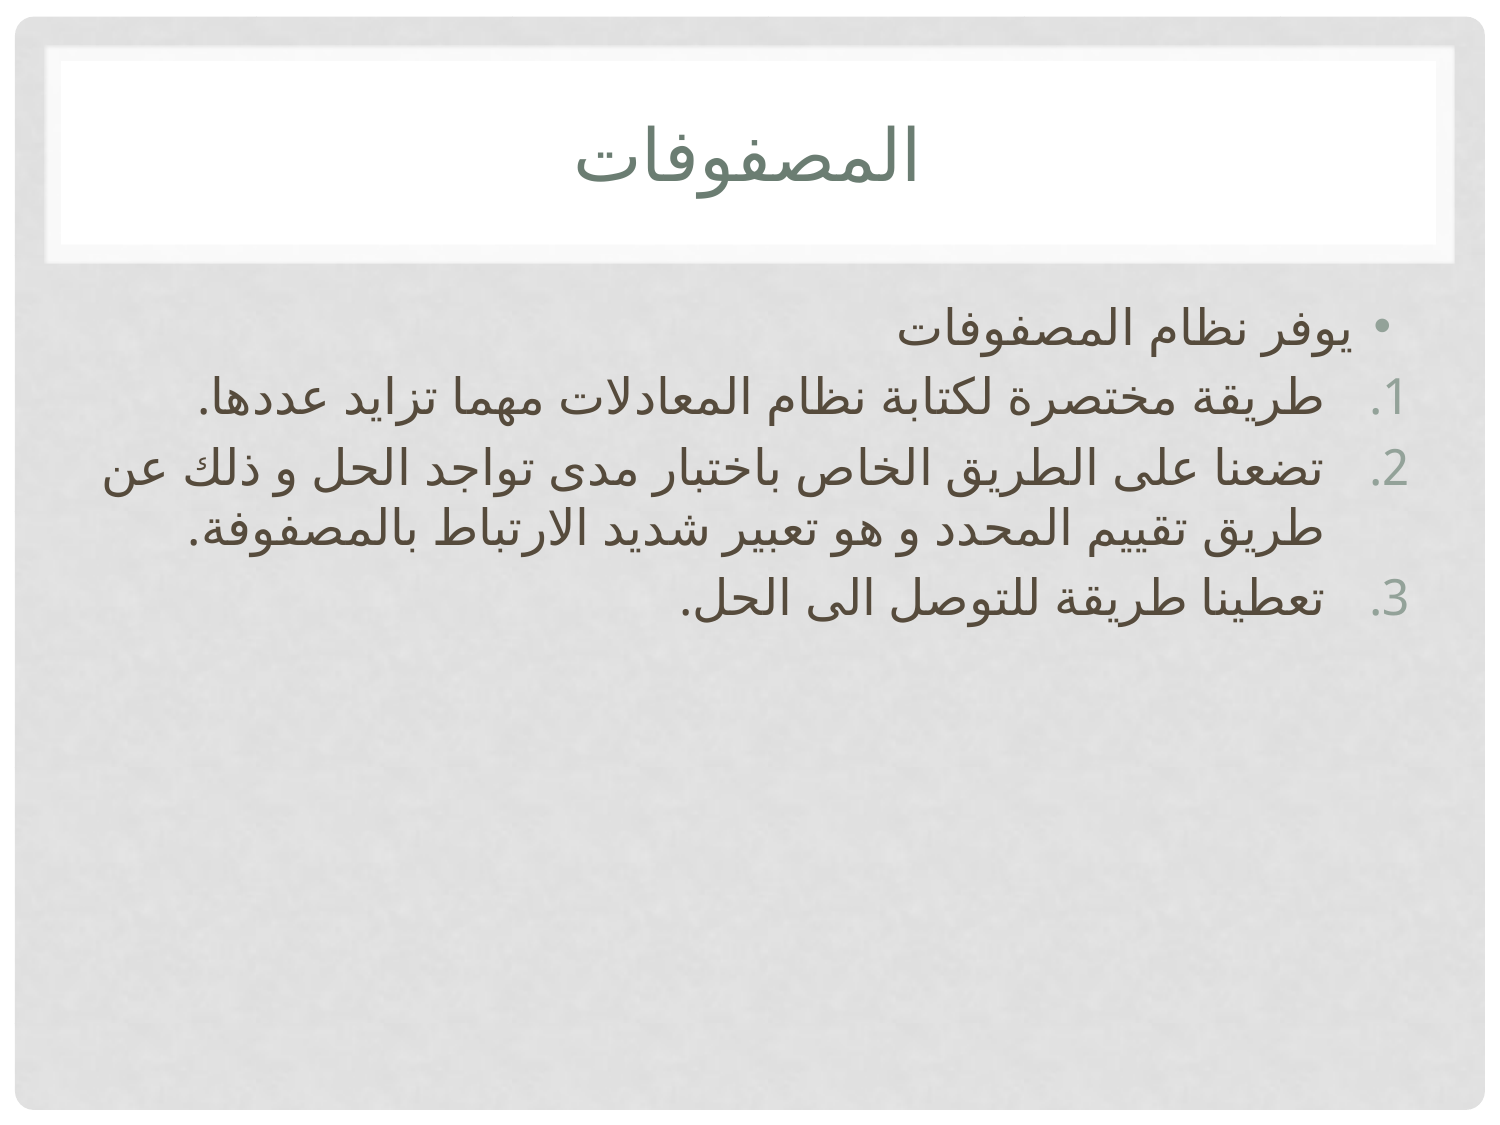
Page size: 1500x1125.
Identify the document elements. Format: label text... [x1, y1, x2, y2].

title المصفوفات [69, 66, 1425, 238]
list يوفر نظام المصفوفات طريقة مختصرة لكتابة نظام المعادلات مهما تزايد عددها. تضعنا على الطريق الخاص باختبار مدى تواجد الحل و ذلك عن طريق تقييم المحدد و هو تعبير شديد الارتباط بالمصفوفة. تعطينا طريقة للتوصل الى الحل. [75, 287, 1425, 1005]
